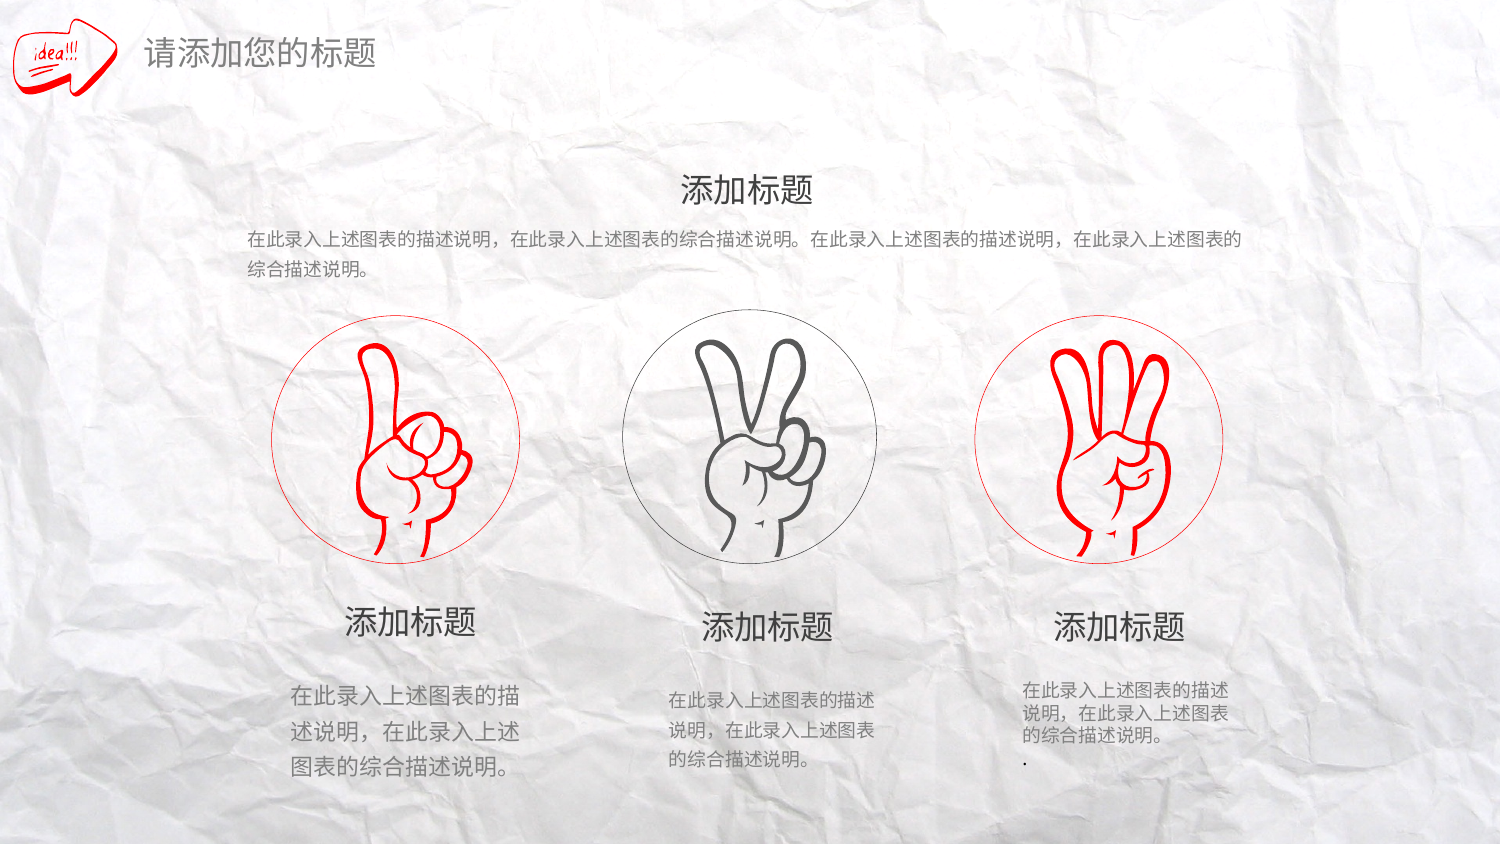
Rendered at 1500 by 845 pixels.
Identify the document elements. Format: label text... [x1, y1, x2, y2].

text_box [692, 333, 829, 558]
text_box [1178, 341, 1226, 537]
text_box 在此录入上述图表的描述说明，在此录入上述图表的综合描述说明。 . [1011, 673, 1247, 775]
text_box 在此录入上述图表的描述说明，在此录入上述图表的综合描述说明。在此录入上述图表的描述说明，在此录入上述图表的综合描述说明。 [236, 215, 1270, 315]
text_box 在此录入上述图表的描述说明，在此录入上述图表的综合描述说明。 [657, 676, 892, 776]
text_box [620, 315, 827, 550]
text_box [829, 334, 879, 537]
picture [0, 0, 1500, 844]
text_box 添加标题 [312, 595, 509, 647]
text_box 添加标题 [1021, 600, 1218, 652]
text_box [480, 346, 522, 534]
text_box [972, 315, 1174, 551]
text_box 添加标题 [669, 600, 866, 652]
text_box [269, 315, 466, 554]
text_box 在此录入上述图表的描述说明，在此录入上述图表的综合描述说明。 [278, 667, 539, 786]
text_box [347, 337, 476, 558]
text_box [1043, 339, 1176, 557]
text_box 添加标题 [649, 163, 845, 215]
